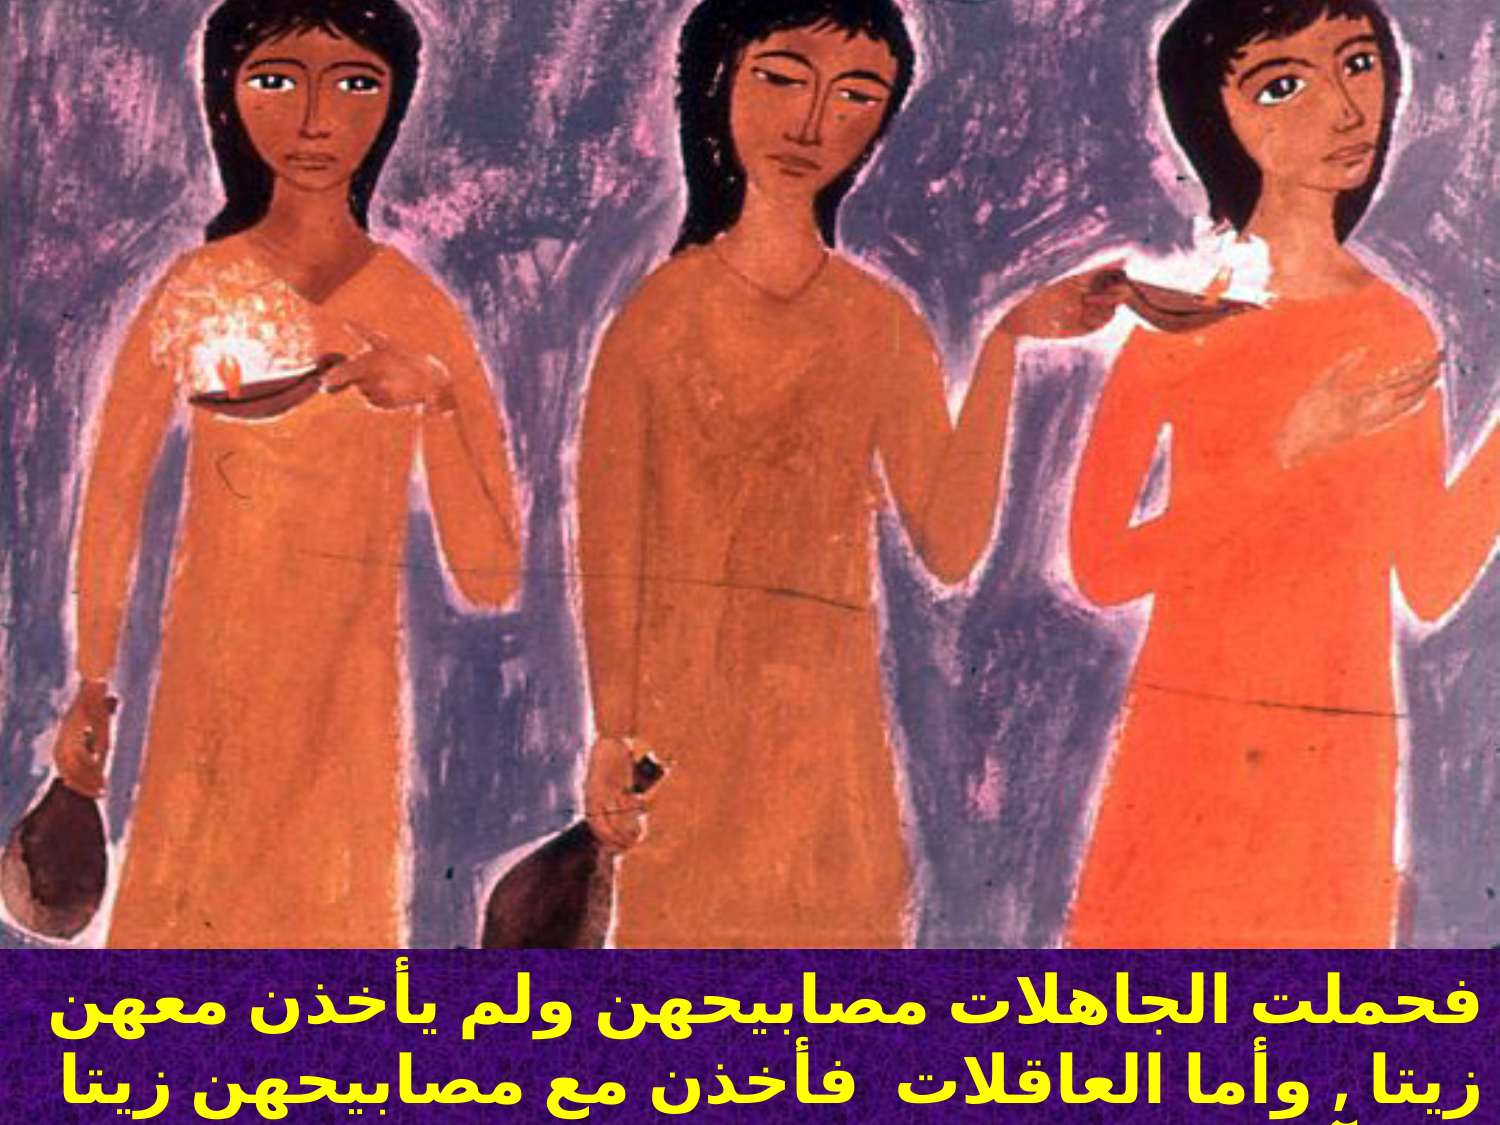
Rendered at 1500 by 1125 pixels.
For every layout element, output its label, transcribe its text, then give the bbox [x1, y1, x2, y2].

text_box فحملت الجاهلات مصابيحهن ولم يأخذن معهن زيتا , وأما العاقلات فأخذن مع مصابيحهن زيتا في آنية. [0, 956, 1500, 1125]
picture [0, 0, 1500, 950]
